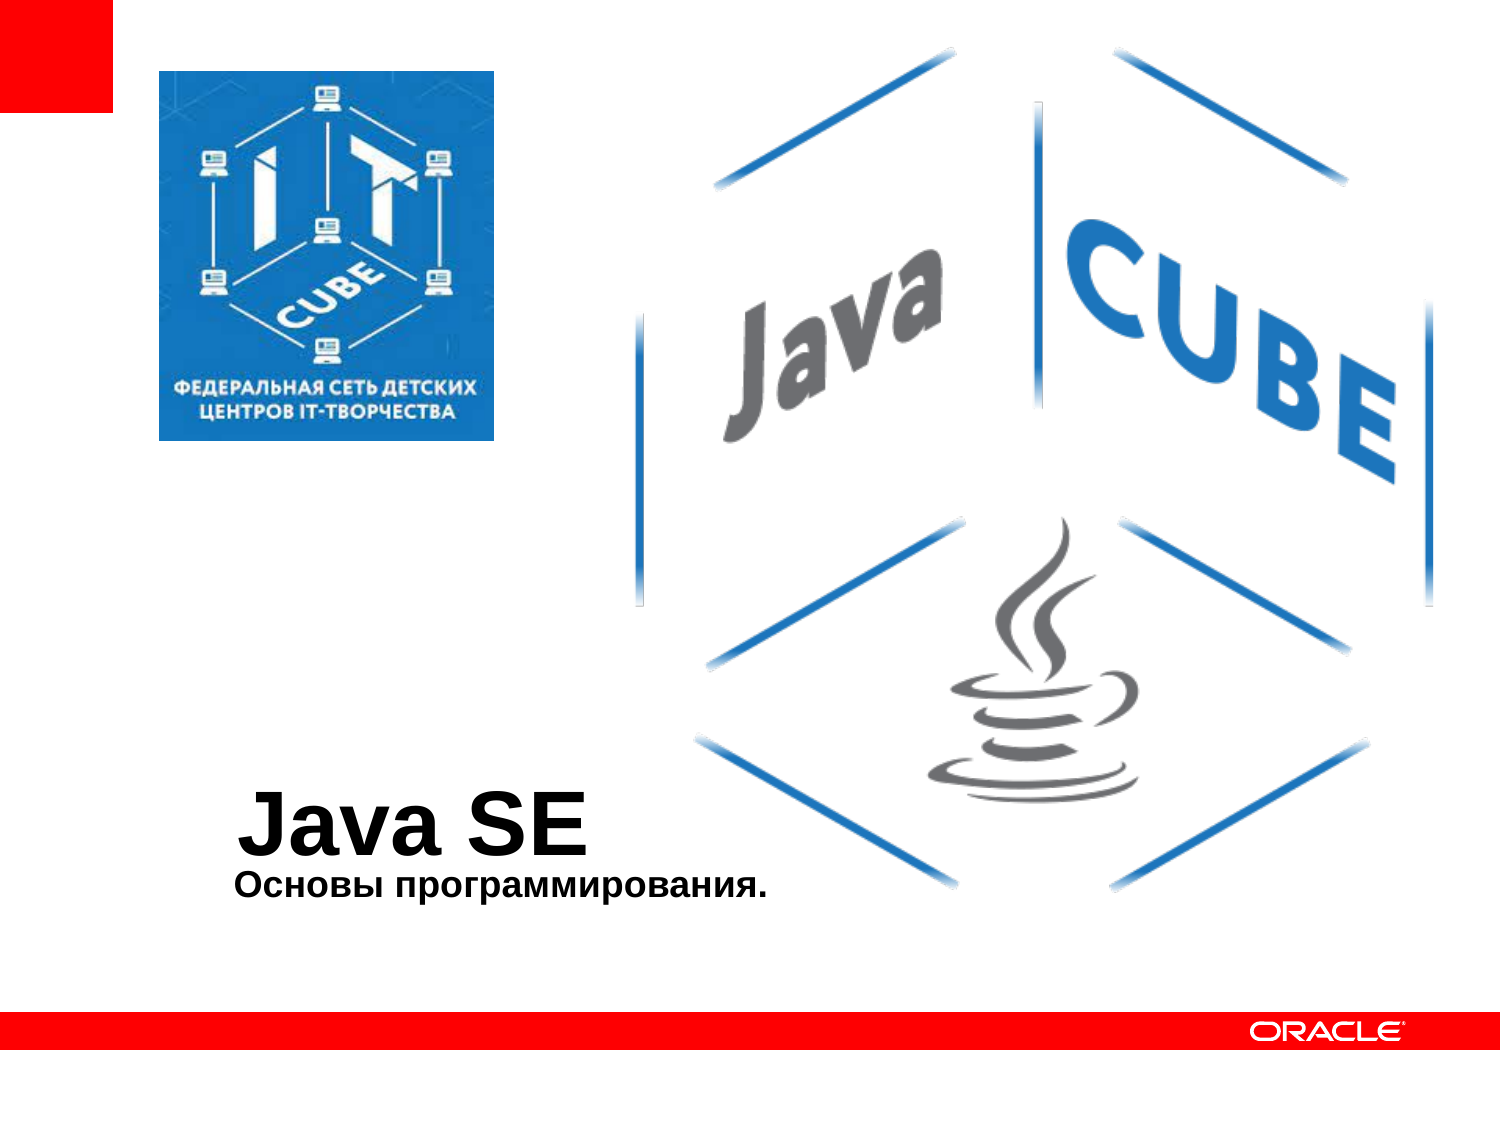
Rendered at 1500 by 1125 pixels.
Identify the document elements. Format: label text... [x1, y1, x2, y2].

picture [0, 0, 113, 113]
picture [0, 1012, 1500, 1050]
picture [561, 0, 1500, 943]
subtitle Основы программирования. [218, 857, 1282, 990]
picture [159, 71, 494, 441]
title Java SE [0, 704, 561, 882]
